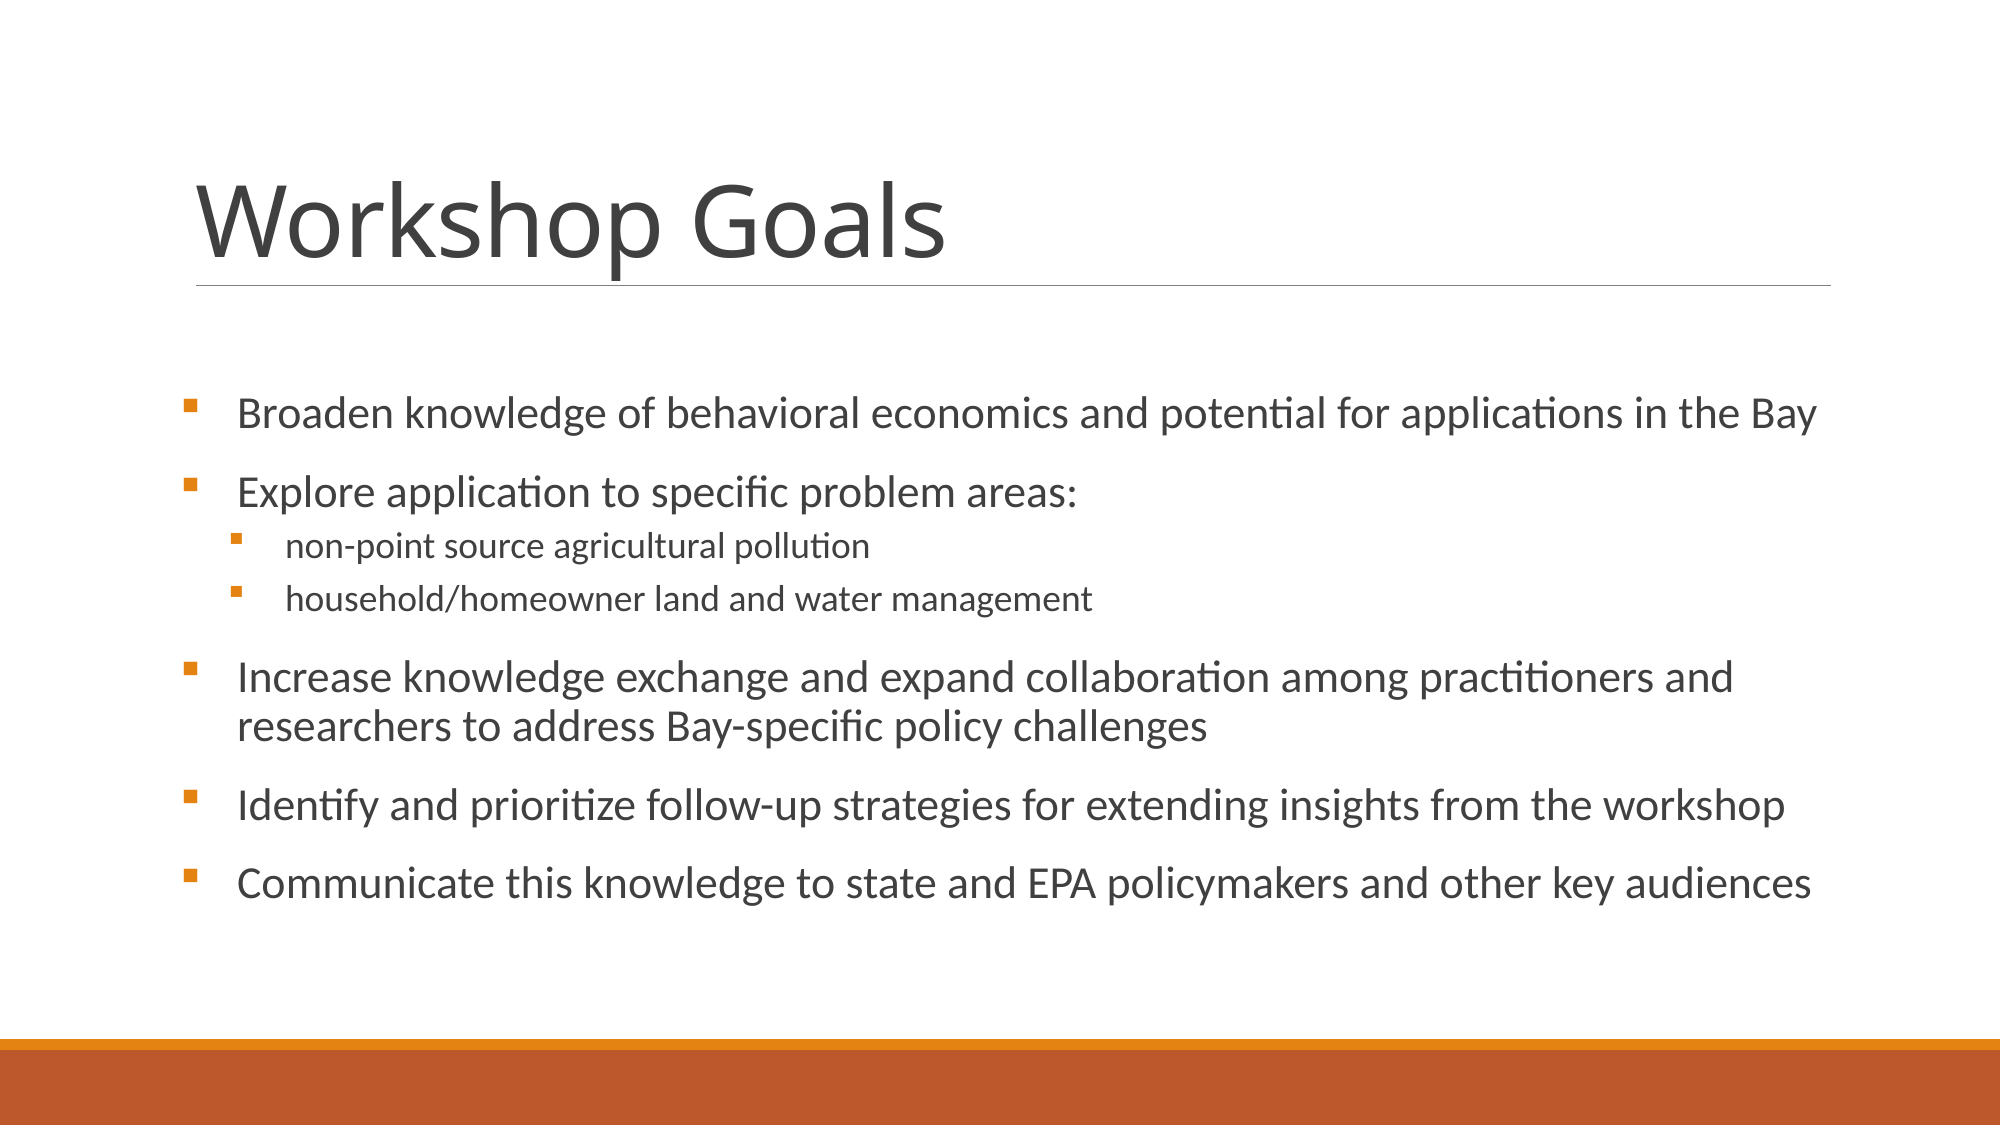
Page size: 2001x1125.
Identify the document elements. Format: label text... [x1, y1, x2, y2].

title Workshop Goals [180, 47, 1830, 285]
list Broaden knowledge of behavioral economics and potential for applications in the Bay Explore application to specific problem areas: non-point source agricultural pollution household/homeowner land and water management Increase knowledge exchange and expand collaboration among practitioners and researchers to address Bay-specific policy challenges Identify and prioritize follow-up strategies for extending insights from the workshop Communicate this knowledge to state and EPA policymakers and other key audiences [180, 302, 1830, 963]
